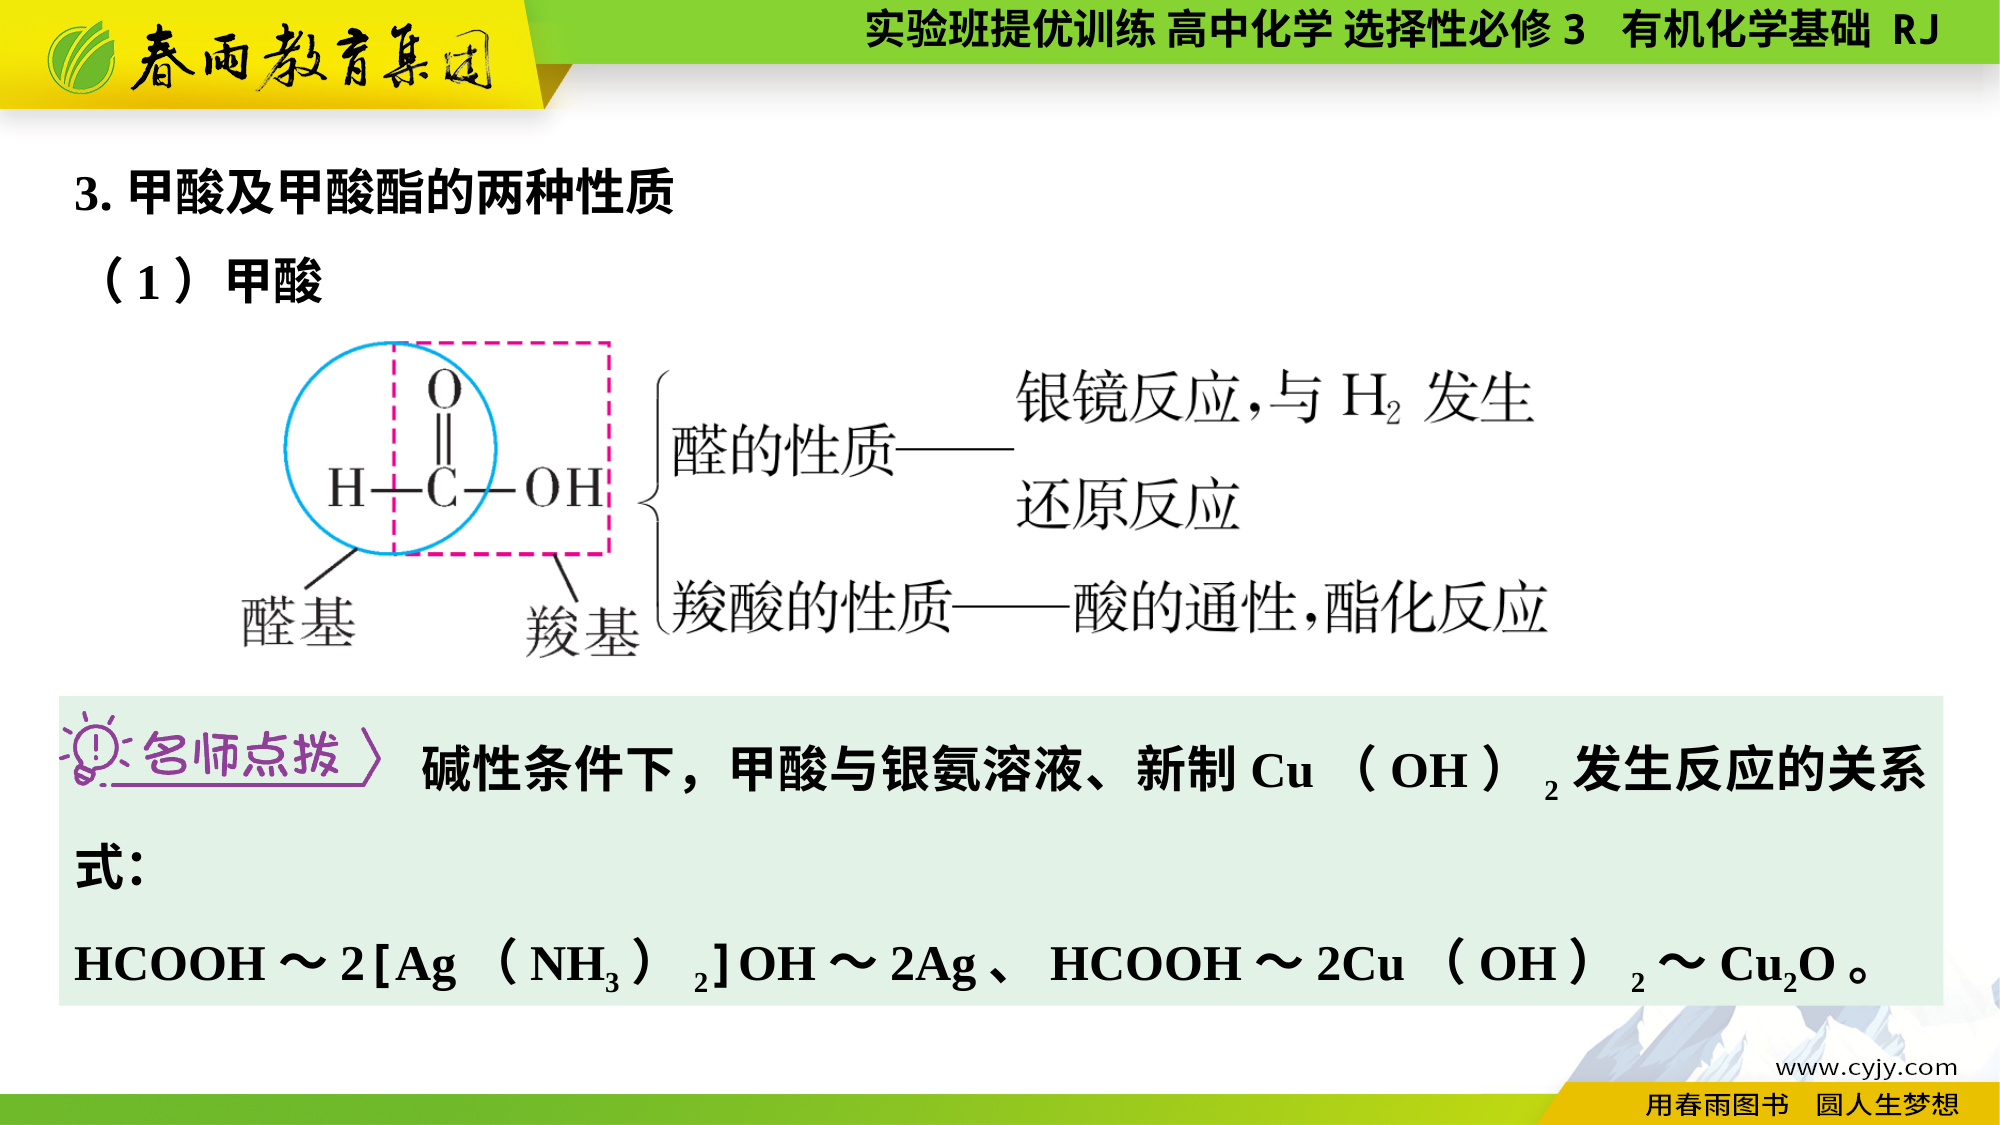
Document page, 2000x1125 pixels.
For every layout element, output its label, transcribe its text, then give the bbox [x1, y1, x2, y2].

text_box 碱性条件下，甲酸与银氨溶液、新制Cu（OH）2发生反应的关系式： HCOOH～2[Ag（NH3）2]OH～2Ag、HCOOH～2Cu（OH）2～Cu2O。 [59, 695, 1944, 1006]
list 3.甲酸及甲酸酯的两种性质 （1）甲酸 [59, 122, 1944, 308]
picture [0, 0, 2000, 1125]
